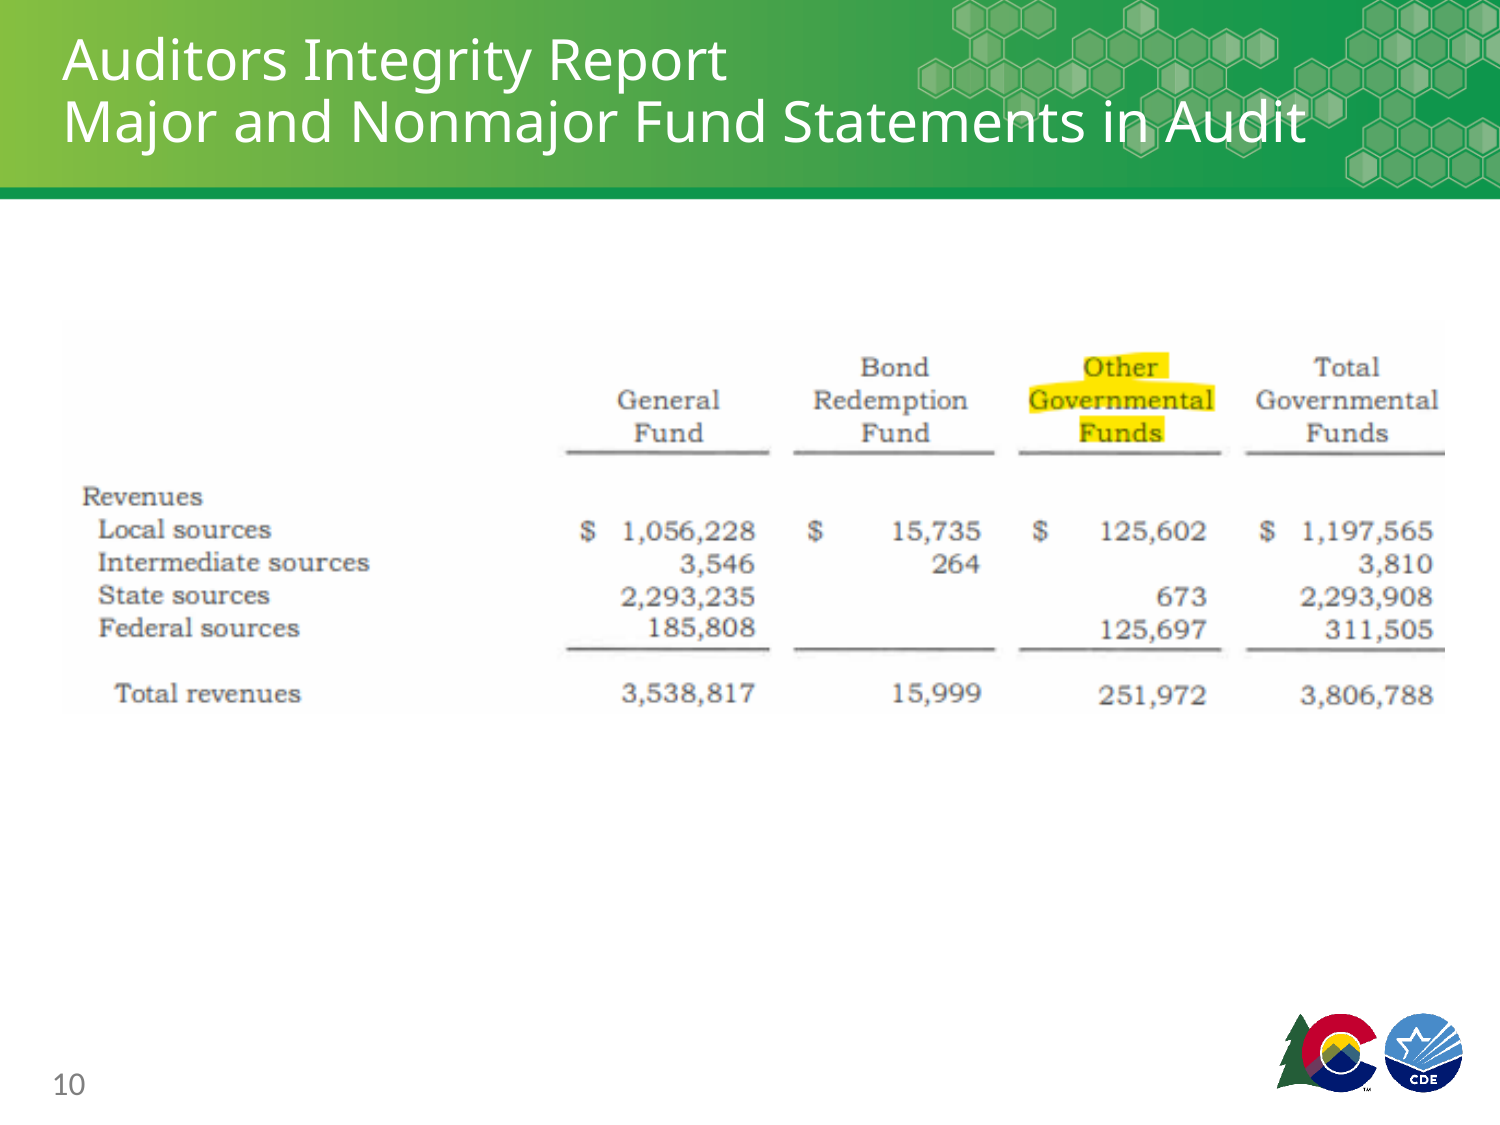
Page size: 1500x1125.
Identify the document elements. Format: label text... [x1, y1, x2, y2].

picture [1275, 1012, 1463, 1093]
picture [62, 320, 1445, 715]
title Auditors Integrity Report Major and Nonmajor Fund Statements in Audit [62, 31, 1407, 156]
picture [0, 0, 1500, 200]
slide_number 10 [36, 1054, 375, 1115]
